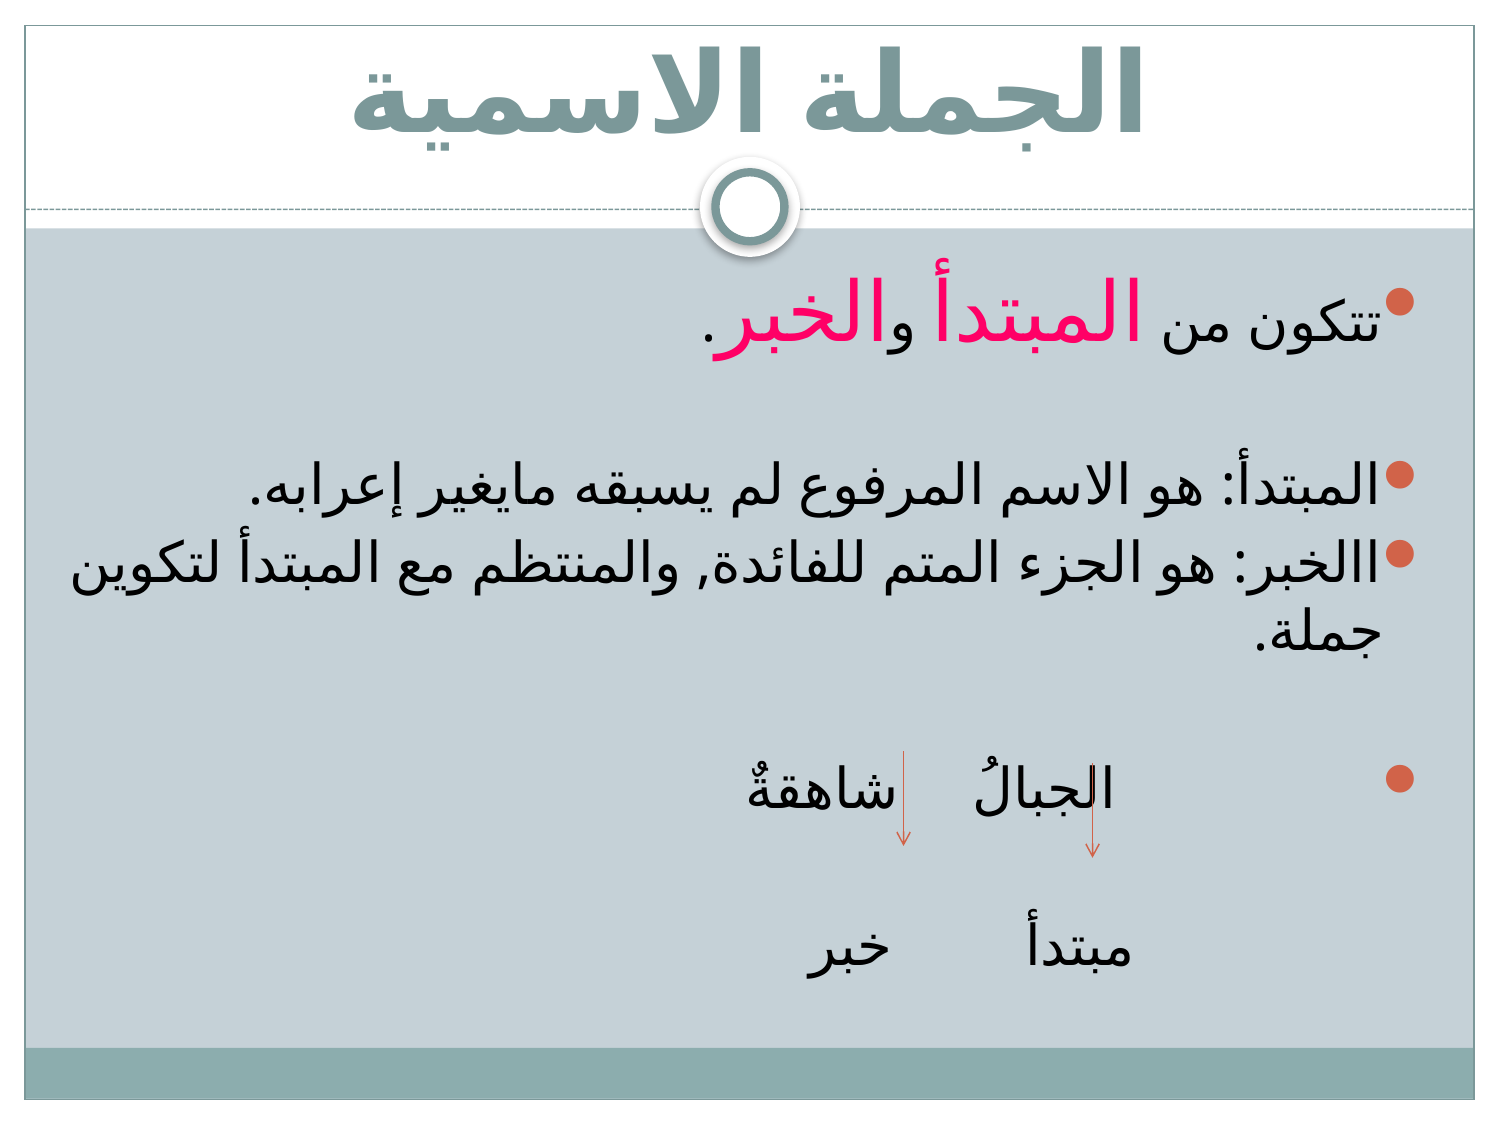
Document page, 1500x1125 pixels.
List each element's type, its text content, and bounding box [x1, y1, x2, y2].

title الجملة الاسمية [49, 37, 1450, 162]
list تتكون من المبتدأ والخبر. المبتدأ: هو الاسم المرفوع لم يسبقه مايغير إعرابه. االخبر: هو الجزء المتم للفائدة, والمنتظم مع المبتدأ لتكوين جملة. الجبالُ شاهقةٌ مبتدأ خبر [49, 250, 1445, 1001]
